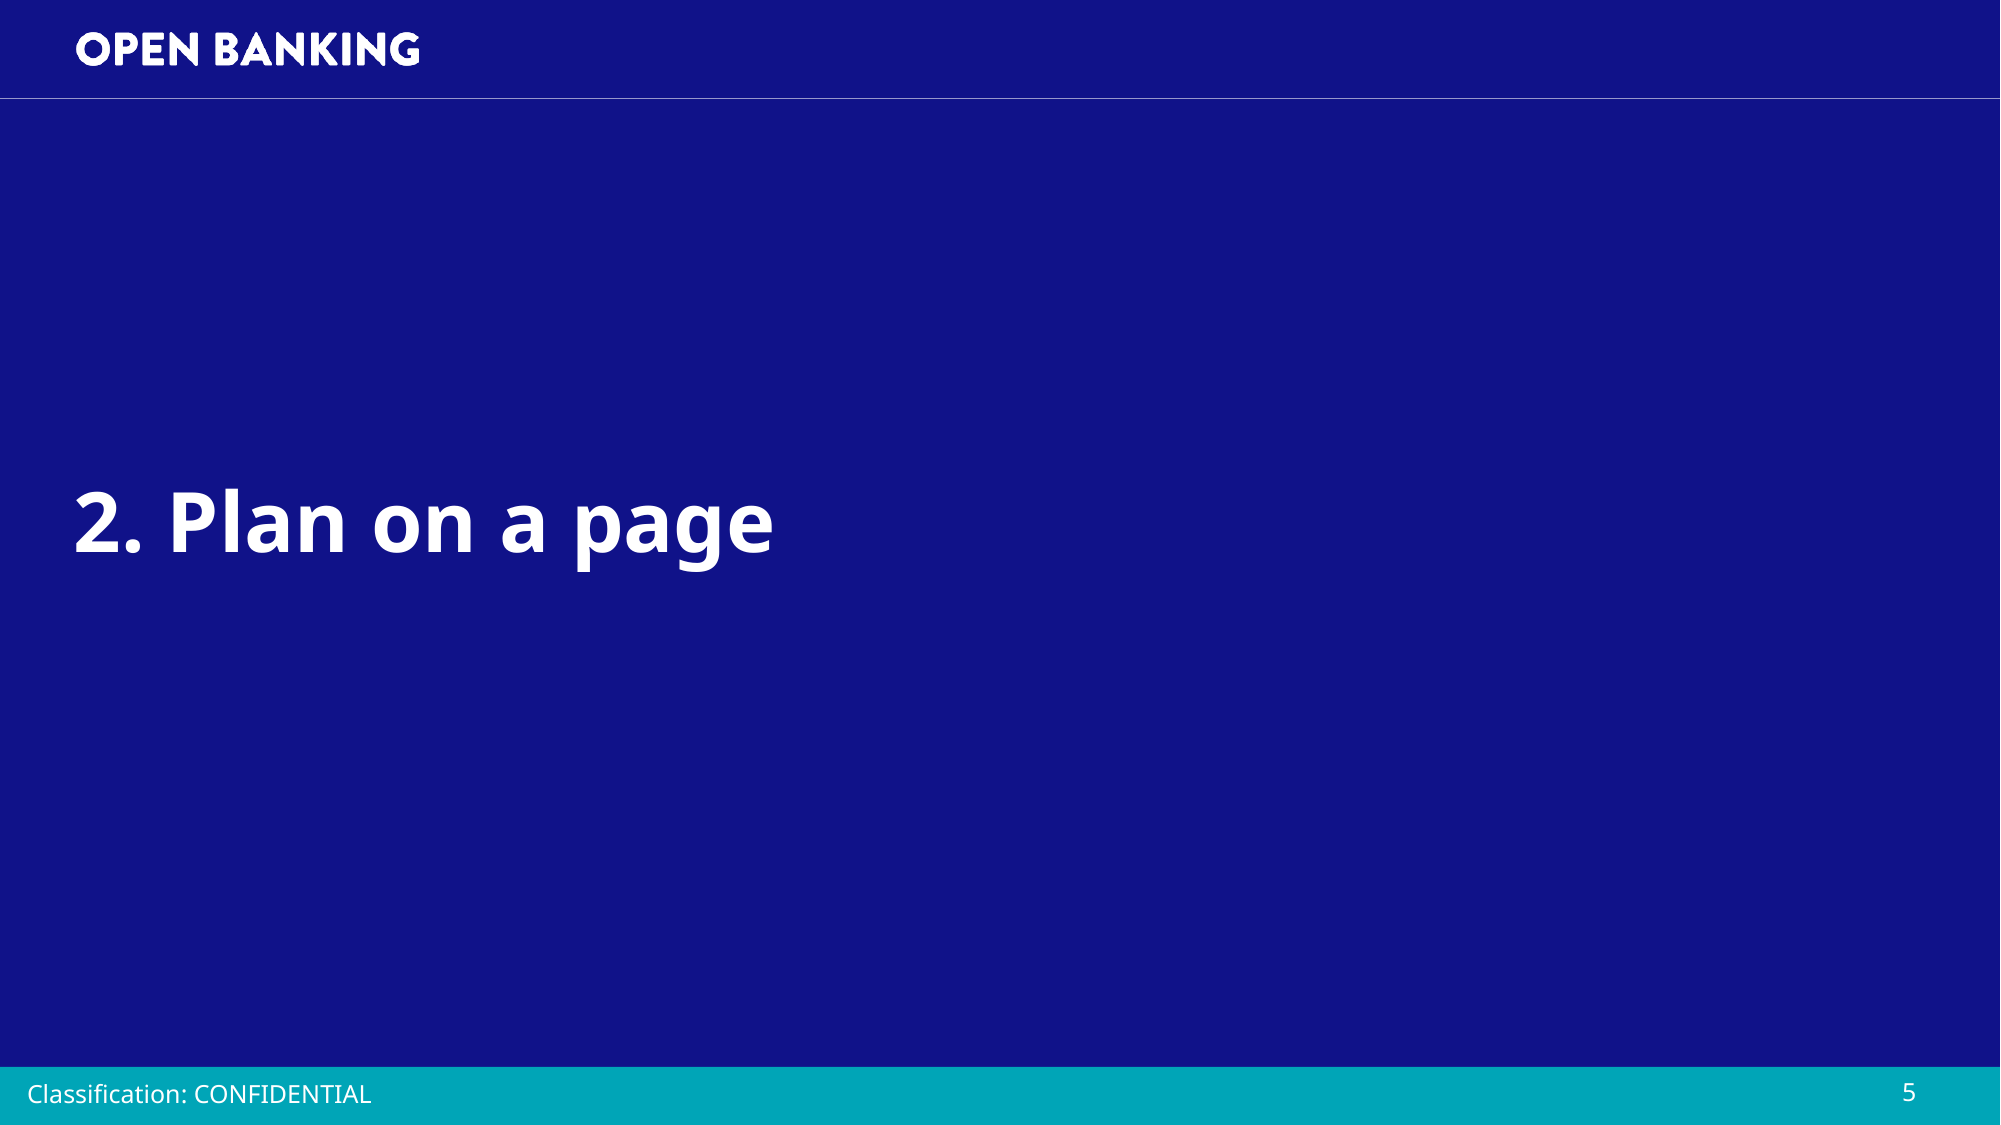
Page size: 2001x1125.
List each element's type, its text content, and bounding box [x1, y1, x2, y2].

text_box Classification: CONFIDENTIAL [1, 1063, 399, 1124]
title 2. Plan on a page [59, 105, 1750, 576]
text_box 5 [1412, 1063, 1931, 1124]
picture [43, 0, 452, 99]
